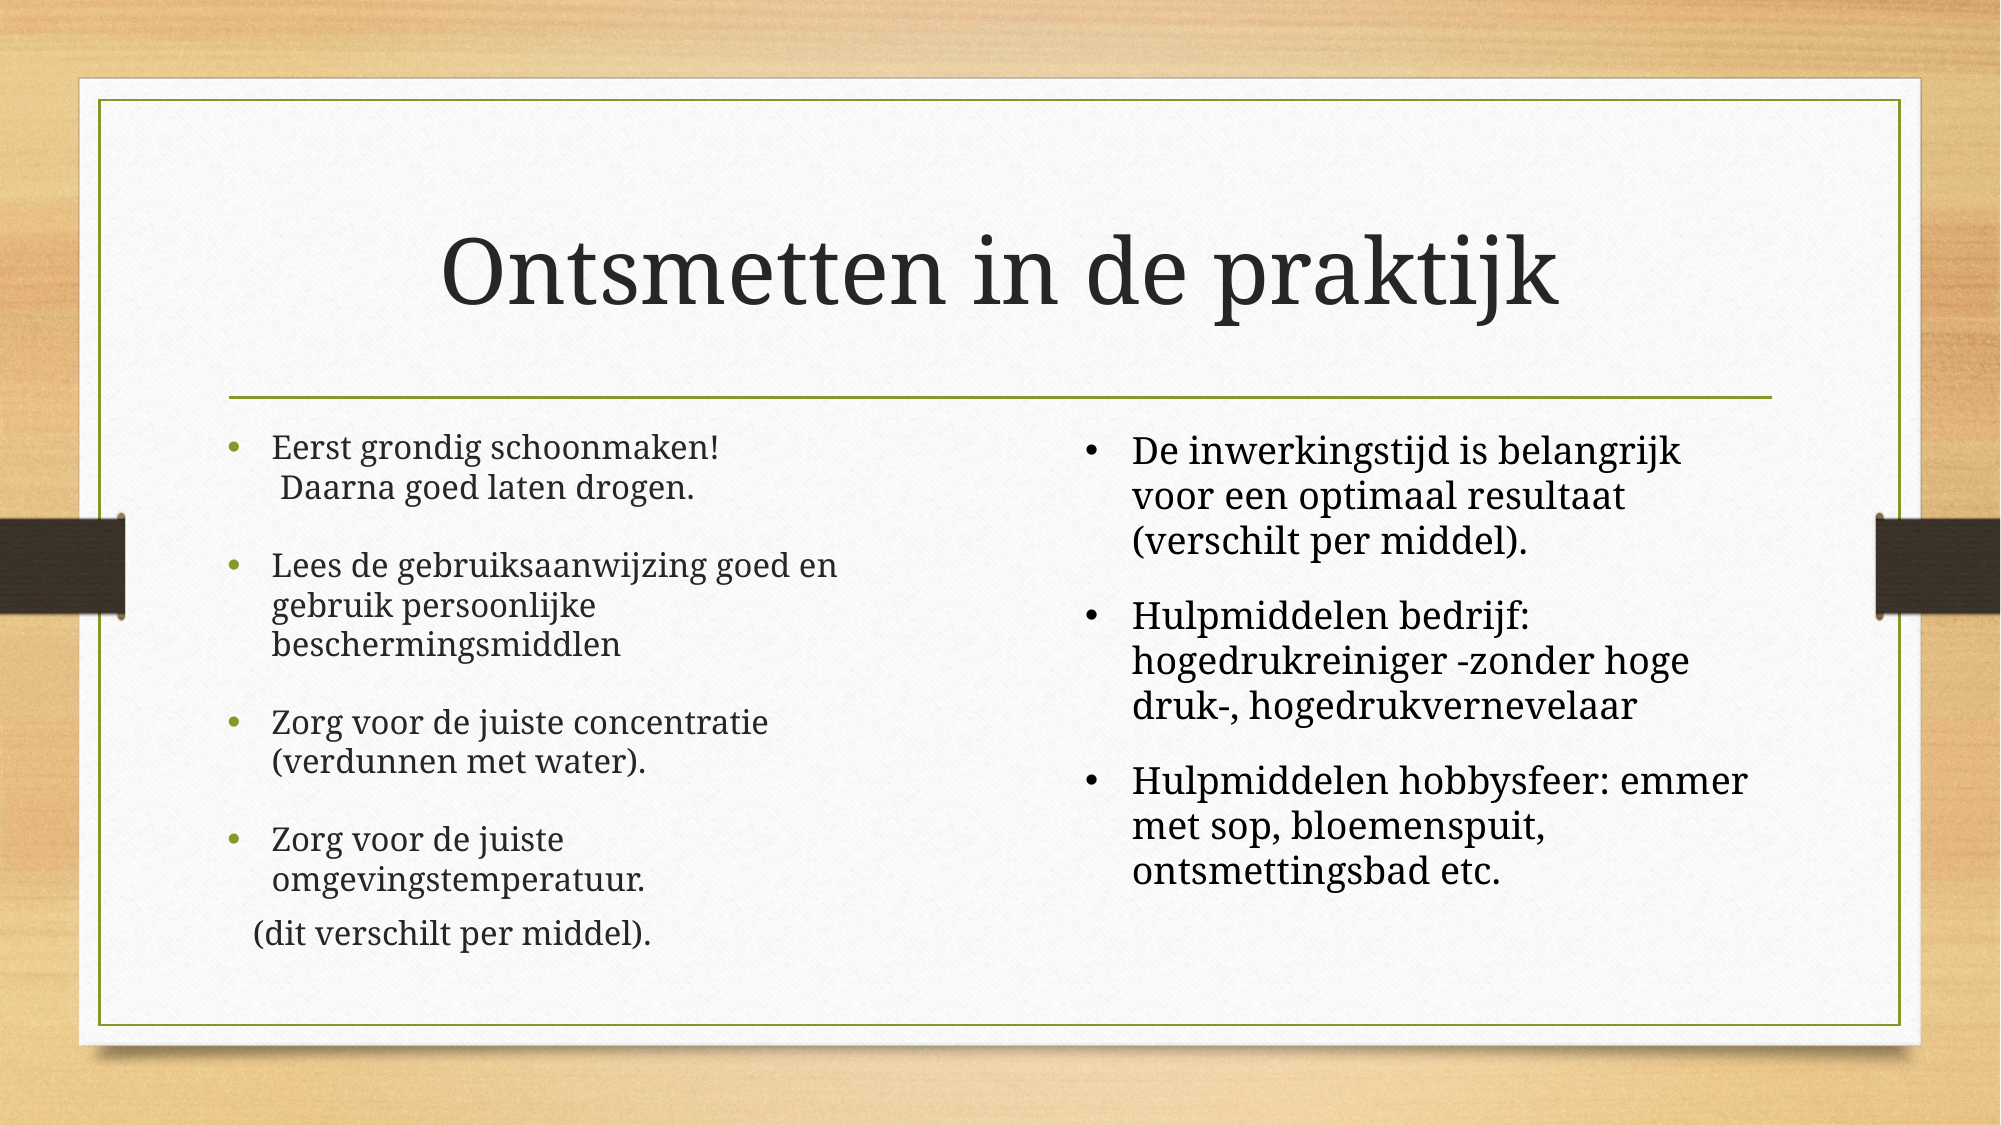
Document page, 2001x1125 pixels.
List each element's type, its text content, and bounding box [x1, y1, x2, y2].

list Eerst grondig schoonmaken! Daarna goed laten drogen. Lees de gebruiksaanwijzing goed en gebruik persoonlijke beschermingsmiddlen Zorg voor de juiste concentratie (verdunnen met water). Zorg voor de juiste omgevingstemperatuur. (dit verschilt per middel). [212, 419, 912, 964]
picture [0, 0, 2001, 1125]
title Ontsmetten in de praktijk [212, 161, 1788, 375]
text_box De inwerkingstijd is belangrijk voor een optimaal resultaat (verschilt per middel). Hulpmiddelen bedrijf: hogedrukreiniger -zonder hoge druk-, hogedrukvernevelaar Hulpmiddelen hobbysfeer: emmer met sop, bloemenspuit, ontsmettingsbad etc. [1070, 419, 1788, 900]
